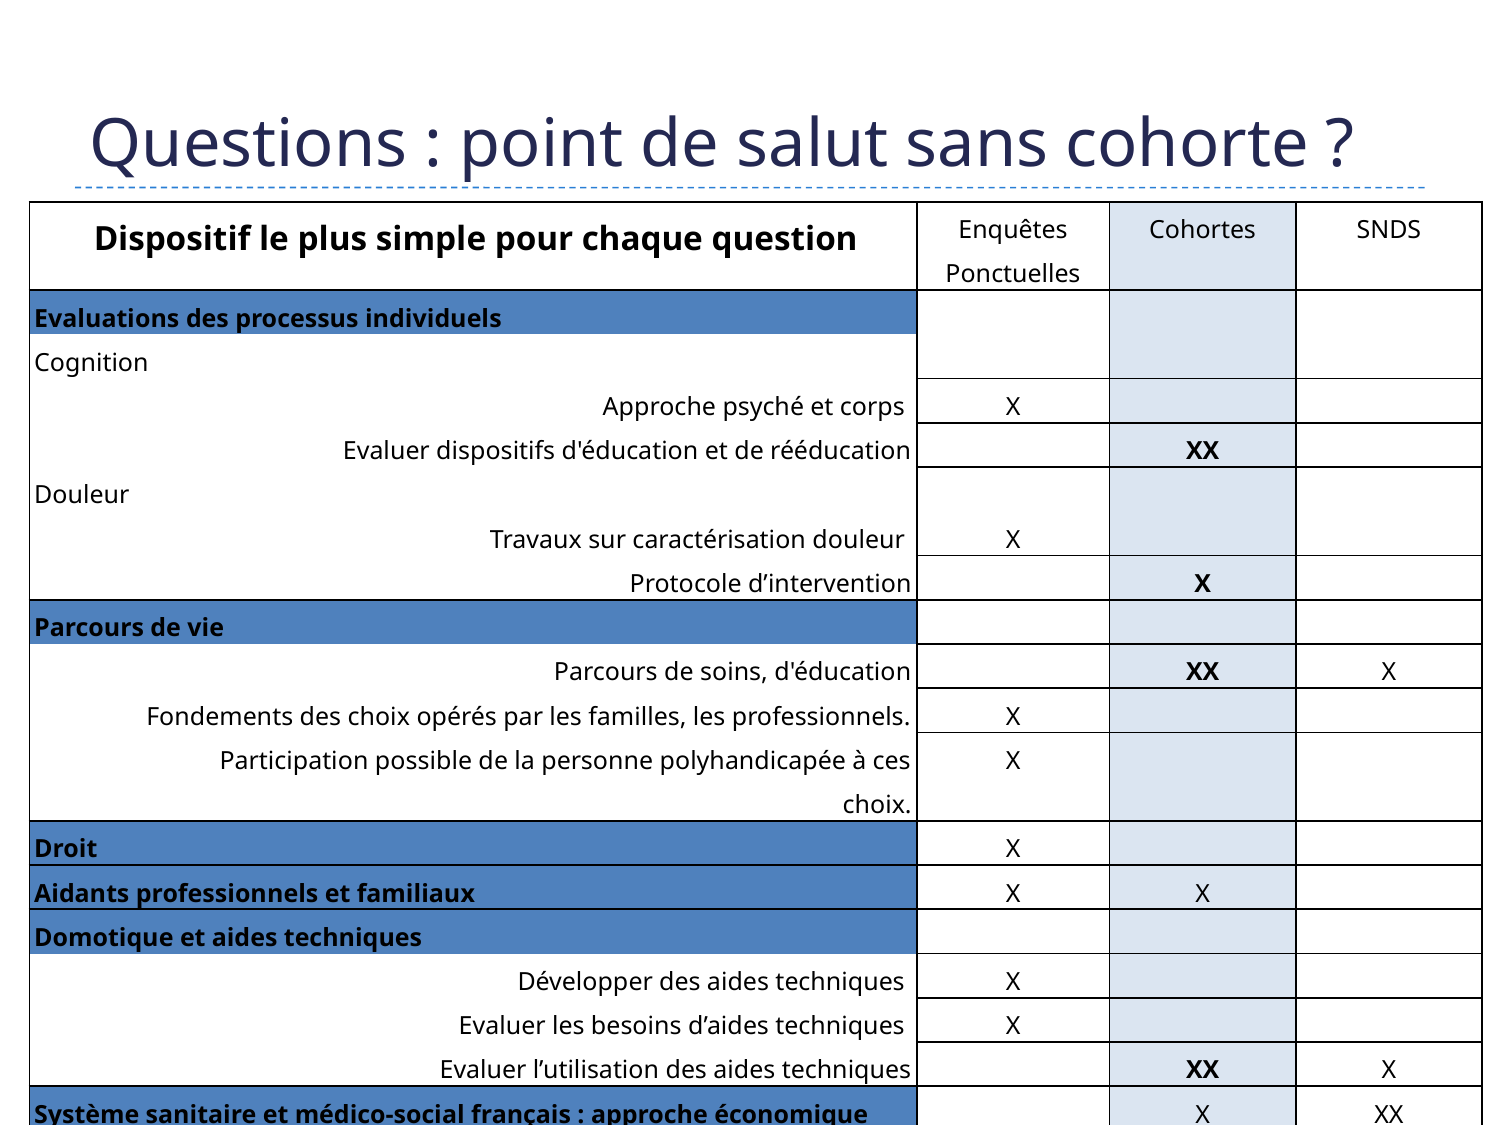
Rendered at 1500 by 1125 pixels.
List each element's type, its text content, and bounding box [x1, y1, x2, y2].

table_cell [918, 468, 1109, 511]
table_cell [1110, 733, 1295, 820]
table_cell XX [1110, 1043, 1295, 1085]
table_cell Protocole d’intervention [30, 556, 916, 599]
table_cell [1110, 954, 1295, 997]
table_header Enquêtes Ponctuelles [918, 203, 1109, 289]
table_cell Parcours de soins, d'éducation [30, 644, 916, 688]
table_cell [1297, 601, 1481, 643]
table_cell Approche psyché et corps [30, 379, 916, 423]
table_cell Développer des aides techniques [30, 954, 916, 998]
table_cell [1110, 468, 1295, 511]
table_cell [918, 910, 1109, 953]
table_cell [1297, 334, 1481, 378]
table_cell Droit [30, 822, 916, 864]
table_cell Participation possible de la personne polyhandicapée à ces choix. [30, 732, 916, 820]
table_cell [918, 424, 1109, 466]
table_cell X [918, 866, 1109, 908]
table_cell [918, 645, 1109, 687]
table_cell X [918, 822, 1109, 864]
table_cell [918, 601, 1109, 643]
table_cell [1297, 424, 1481, 466]
table_cell Travaux sur caractérisation douleur [30, 511, 916, 556]
table_cell X [1110, 1087, 1295, 1125]
table_cell [1297, 291, 1481, 334]
table_header SNDS [1297, 203, 1481, 289]
table_cell Evaluer les besoins d’aides techniques [30, 998, 916, 1042]
table_cell [1297, 910, 1481, 953]
table_cell Cognition [30, 334, 916, 379]
table_cell Evaluer dispositifs d'éducation et de rééducation [30, 423, 916, 467]
table_cell X [918, 733, 1109, 820]
table_cell X [918, 999, 1109, 1041]
table_cell XX [1297, 1087, 1481, 1125]
table_cell [1297, 379, 1481, 422]
table_header Dispositif le plus simple pour chaque question [30, 203, 916, 289]
table_cell Douleur [30, 467, 916, 511]
table_cell X [1110, 866, 1295, 908]
table_cell [1297, 556, 1481, 599]
table_cell Fondements des choix opérés par les familles, les professionnels. [30, 688, 916, 732]
table_cell X [1110, 556, 1295, 599]
table_cell [918, 1087, 1109, 1125]
table_cell X [918, 511, 1109, 555]
table_cell Evaluer l’utilisation des aides techniques [30, 1042, 916, 1085]
table_cell [1110, 601, 1295, 643]
table_cell [1297, 511, 1481, 555]
table_cell [1297, 954, 1481, 997]
table_cell [1110, 334, 1295, 378]
table_cell X [1297, 1043, 1481, 1085]
table_cell [1110, 379, 1295, 422]
table_cell [1297, 468, 1481, 511]
table_cell [1110, 822, 1295, 864]
table_header Cohortes [1110, 203, 1295, 289]
table_cell [1297, 689, 1481, 732]
table_cell [1297, 822, 1481, 864]
table_cell [918, 556, 1109, 599]
table_cell X [918, 689, 1109, 732]
table_cell [1110, 291, 1295, 334]
table_cell Parcours de vie [30, 601, 916, 644]
table_cell [918, 334, 1109, 378]
table_cell [1110, 689, 1295, 732]
table_cell Evaluations des processus individuels [30, 291, 916, 334]
table_cell [1110, 910, 1295, 953]
table_cell [1297, 999, 1481, 1041]
table_cell Domotique et aides techniques [30, 910, 916, 954]
table_cell Système sanitaire et médico-social français : approche économique [30, 1087, 916, 1125]
title Questions : point de salut sans cohorte ? [75, 24, 1425, 188]
table_cell [1297, 866, 1481, 908]
table_cell [1297, 733, 1481, 820]
table_cell X [918, 954, 1109, 997]
table_cell X [918, 379, 1109, 422]
table_cell [918, 291, 1109, 334]
table_cell XX [1110, 424, 1295, 466]
table_cell Aidants professionnels et familiaux [30, 866, 916, 908]
table_cell XX [1110, 645, 1295, 687]
table_cell [1110, 999, 1295, 1041]
table_cell [1110, 511, 1295, 555]
table_cell X [1297, 645, 1481, 687]
table_cell [918, 1043, 1109, 1085]
